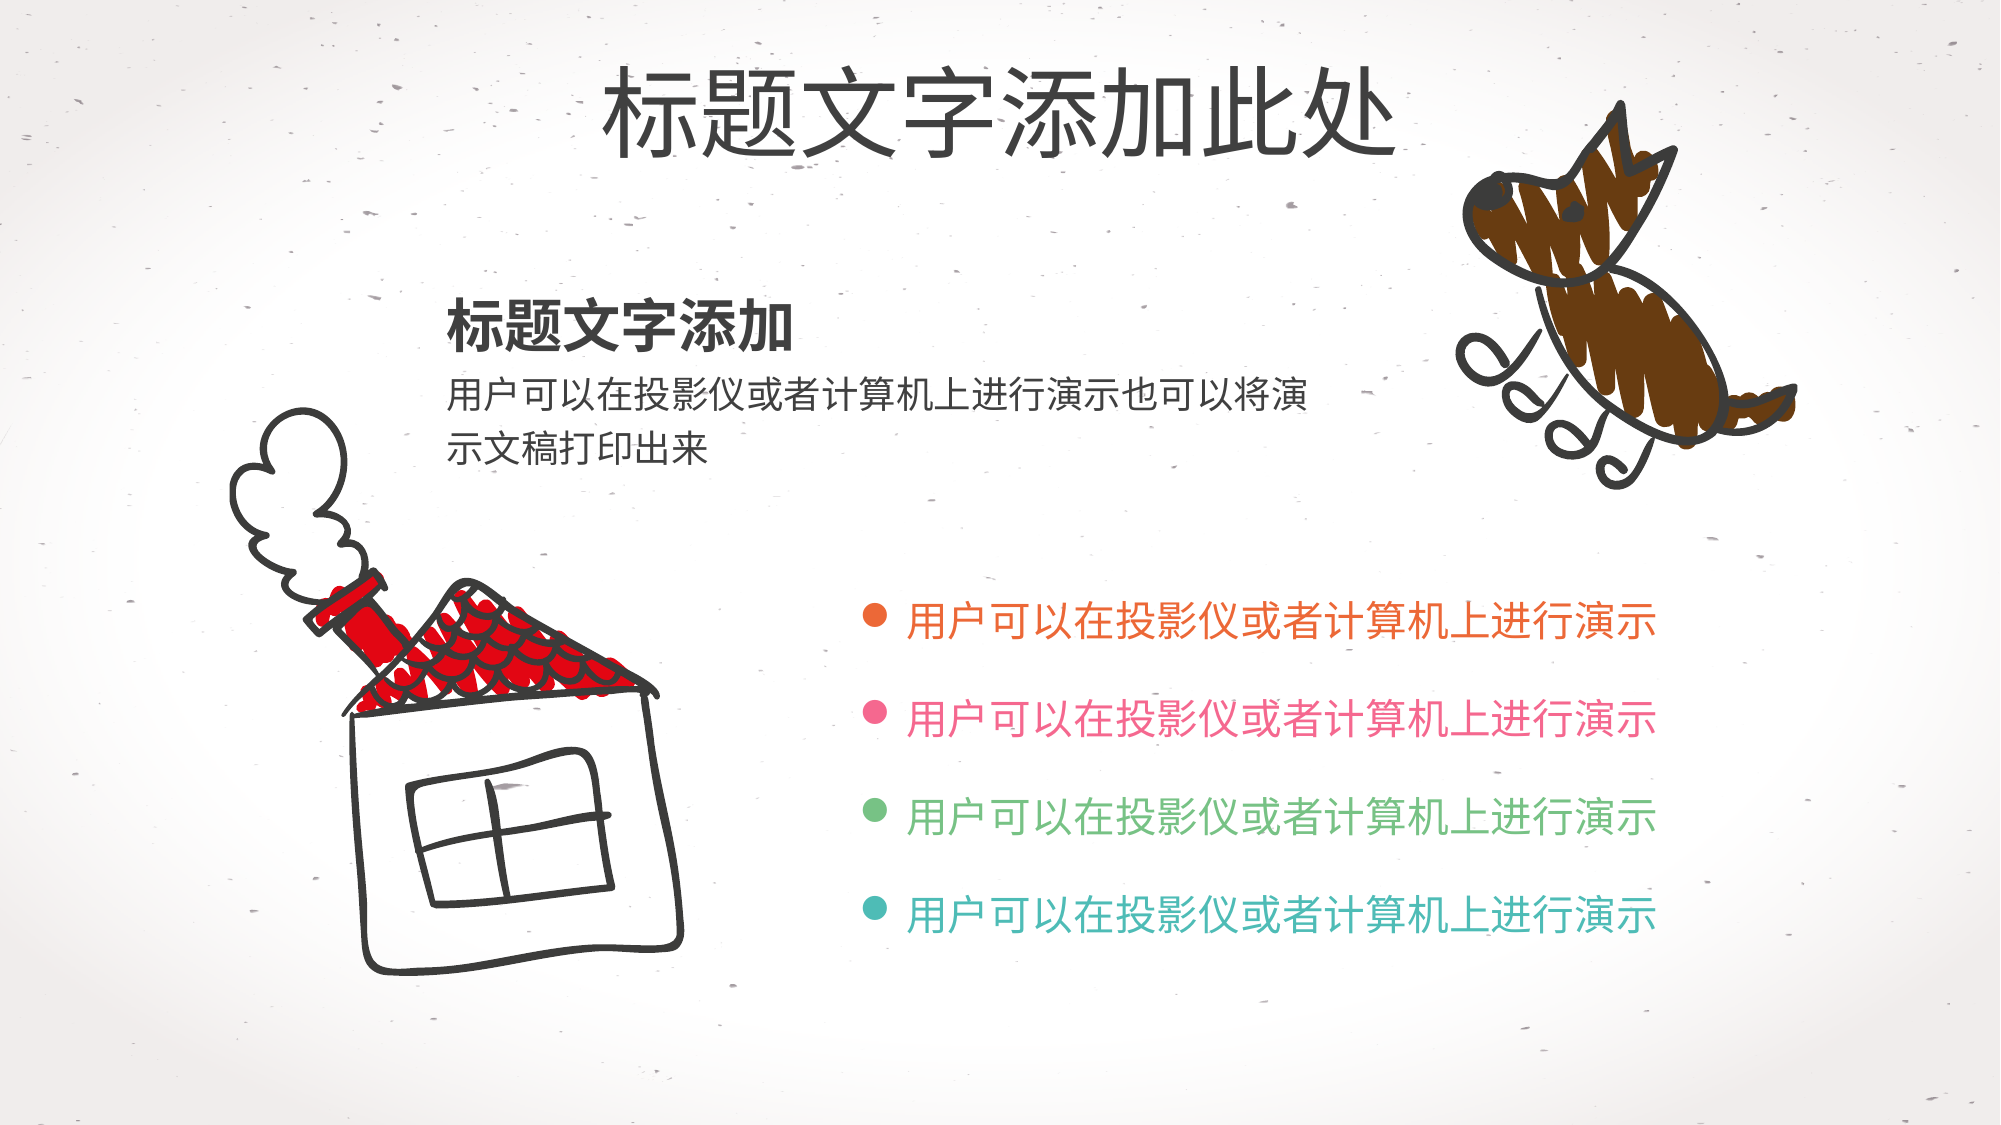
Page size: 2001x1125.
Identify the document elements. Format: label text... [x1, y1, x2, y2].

picture [1454, 99, 1798, 491]
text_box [431, 267, 1355, 479]
text_box 用户可以在投影仪或者计算机上进行演示 [844, 871, 1719, 947]
picture [229, 406, 686, 976]
text_box 用户可以在投影仪或者计算机上进行演示 [844, 675, 1719, 751]
text_box 标题文字添加此处 [585, 43, 1415, 178]
text_box 用户可以在投影仪或者计算机上进行演示 [844, 577, 1719, 653]
text_box 用户可以在投影仪或者计算机上进行演示 [844, 773, 1719, 849]
